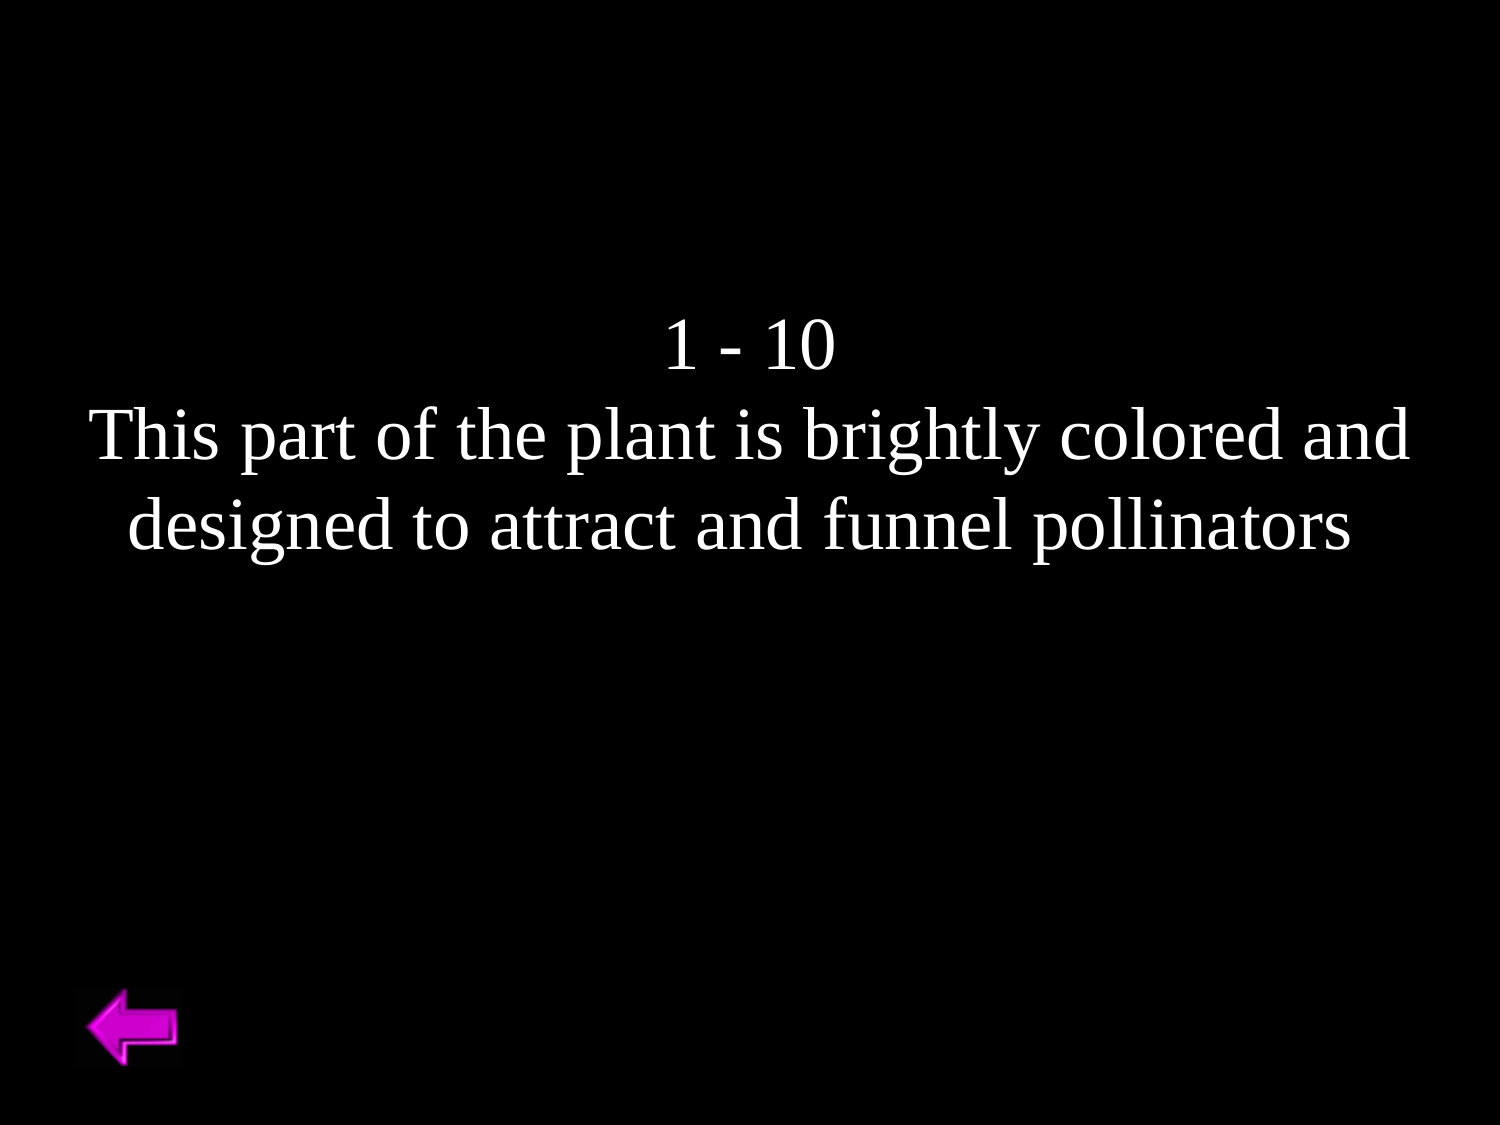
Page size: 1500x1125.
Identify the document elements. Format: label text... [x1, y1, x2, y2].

picture [74, 987, 183, 1066]
text_box 1 - 10 This part of the plant is brightly colored and designed to attract and funnel pollinators [37, 287, 1463, 573]
